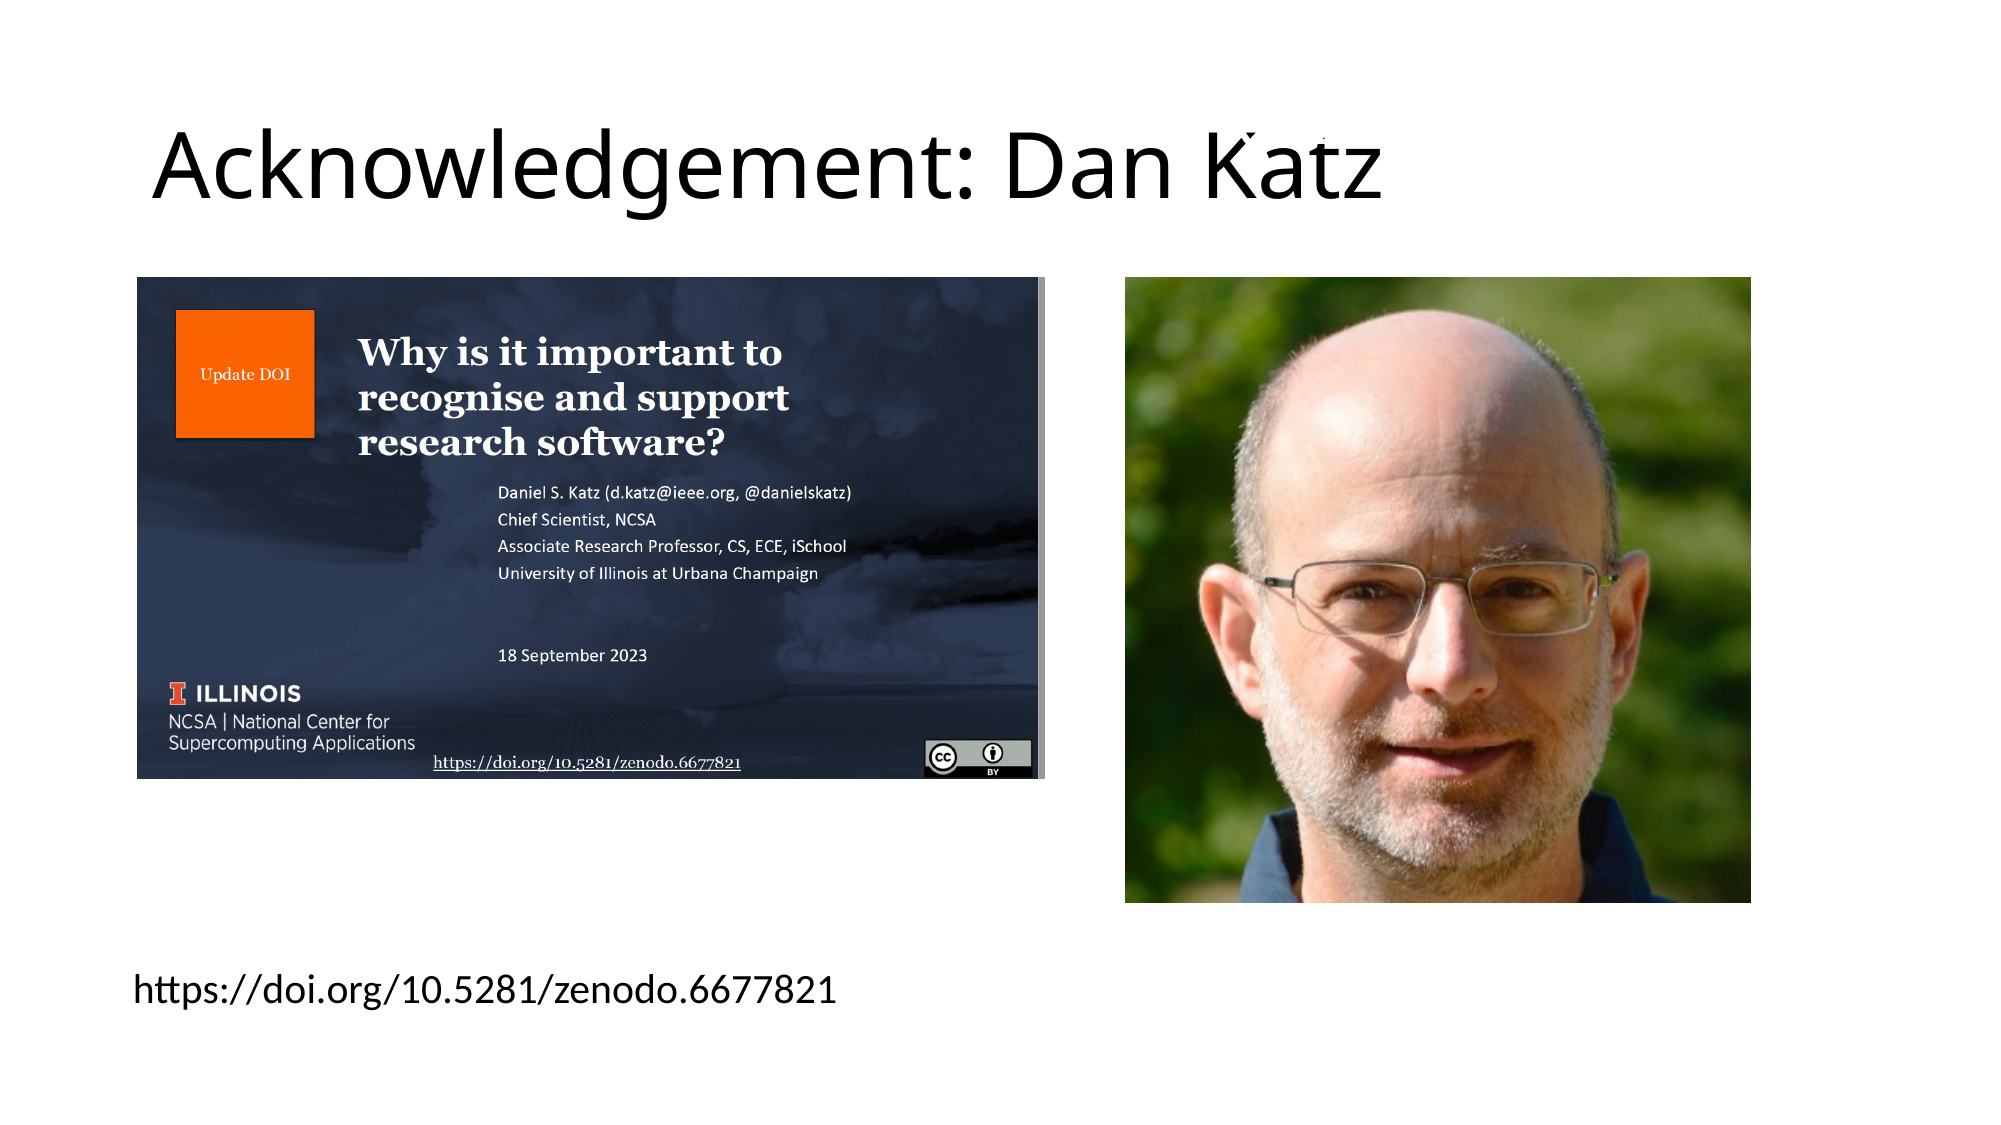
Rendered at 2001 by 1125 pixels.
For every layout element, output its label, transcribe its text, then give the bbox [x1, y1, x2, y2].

picture [137, 277, 1045, 779]
text_box Dan Katz [1062, 62, 1359, 168]
text_box https://doi.org/10.5281/zenodo.6677821 [118, 954, 1118, 1020]
title Acknowledgement: Dan Katz [137, 59, 1863, 278]
picture [1125, 277, 1751, 903]
